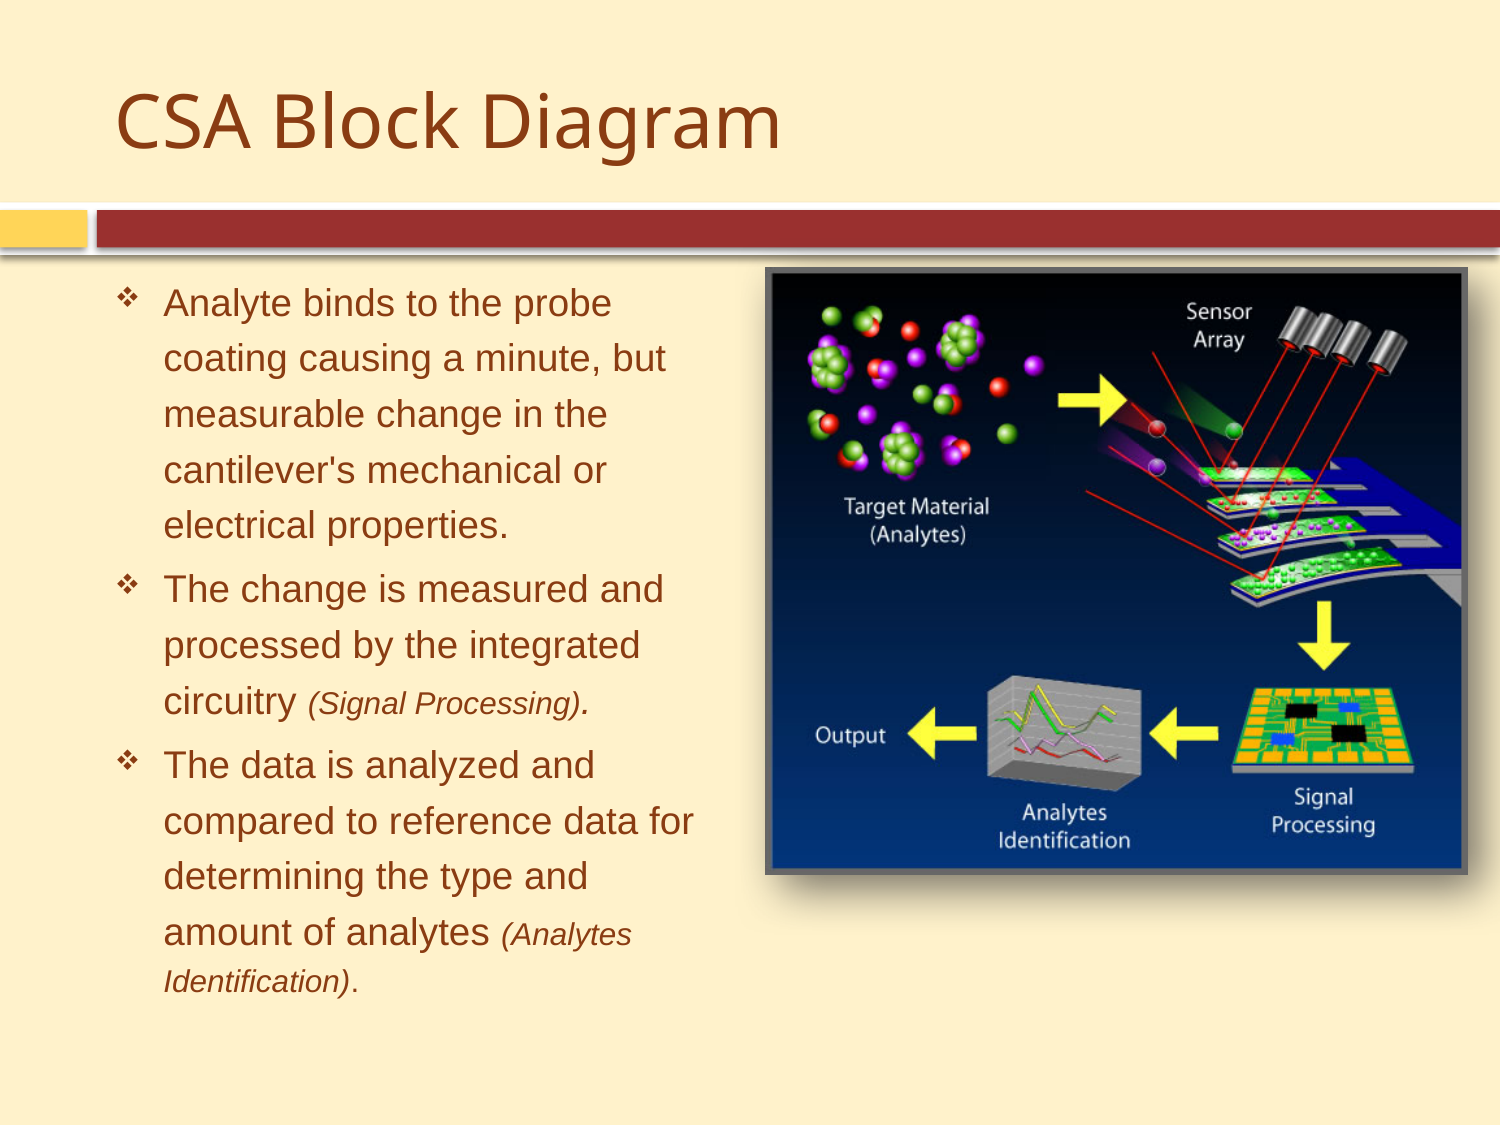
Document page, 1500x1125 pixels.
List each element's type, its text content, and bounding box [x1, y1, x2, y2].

list Analyte binds to the probe coating causing a minute, but measurable change in the cantilever's mechanical or electrical properties. The change is measured and processed by the integrated circuitry (Signal Processing). The data is analyzed and compared to reference data for determining the type and amount of analytes (Analytes Identification). [99, 260, 738, 1011]
title CSA Block Diagram [99, 37, 1438, 200]
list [764, 267, 1468, 875]
